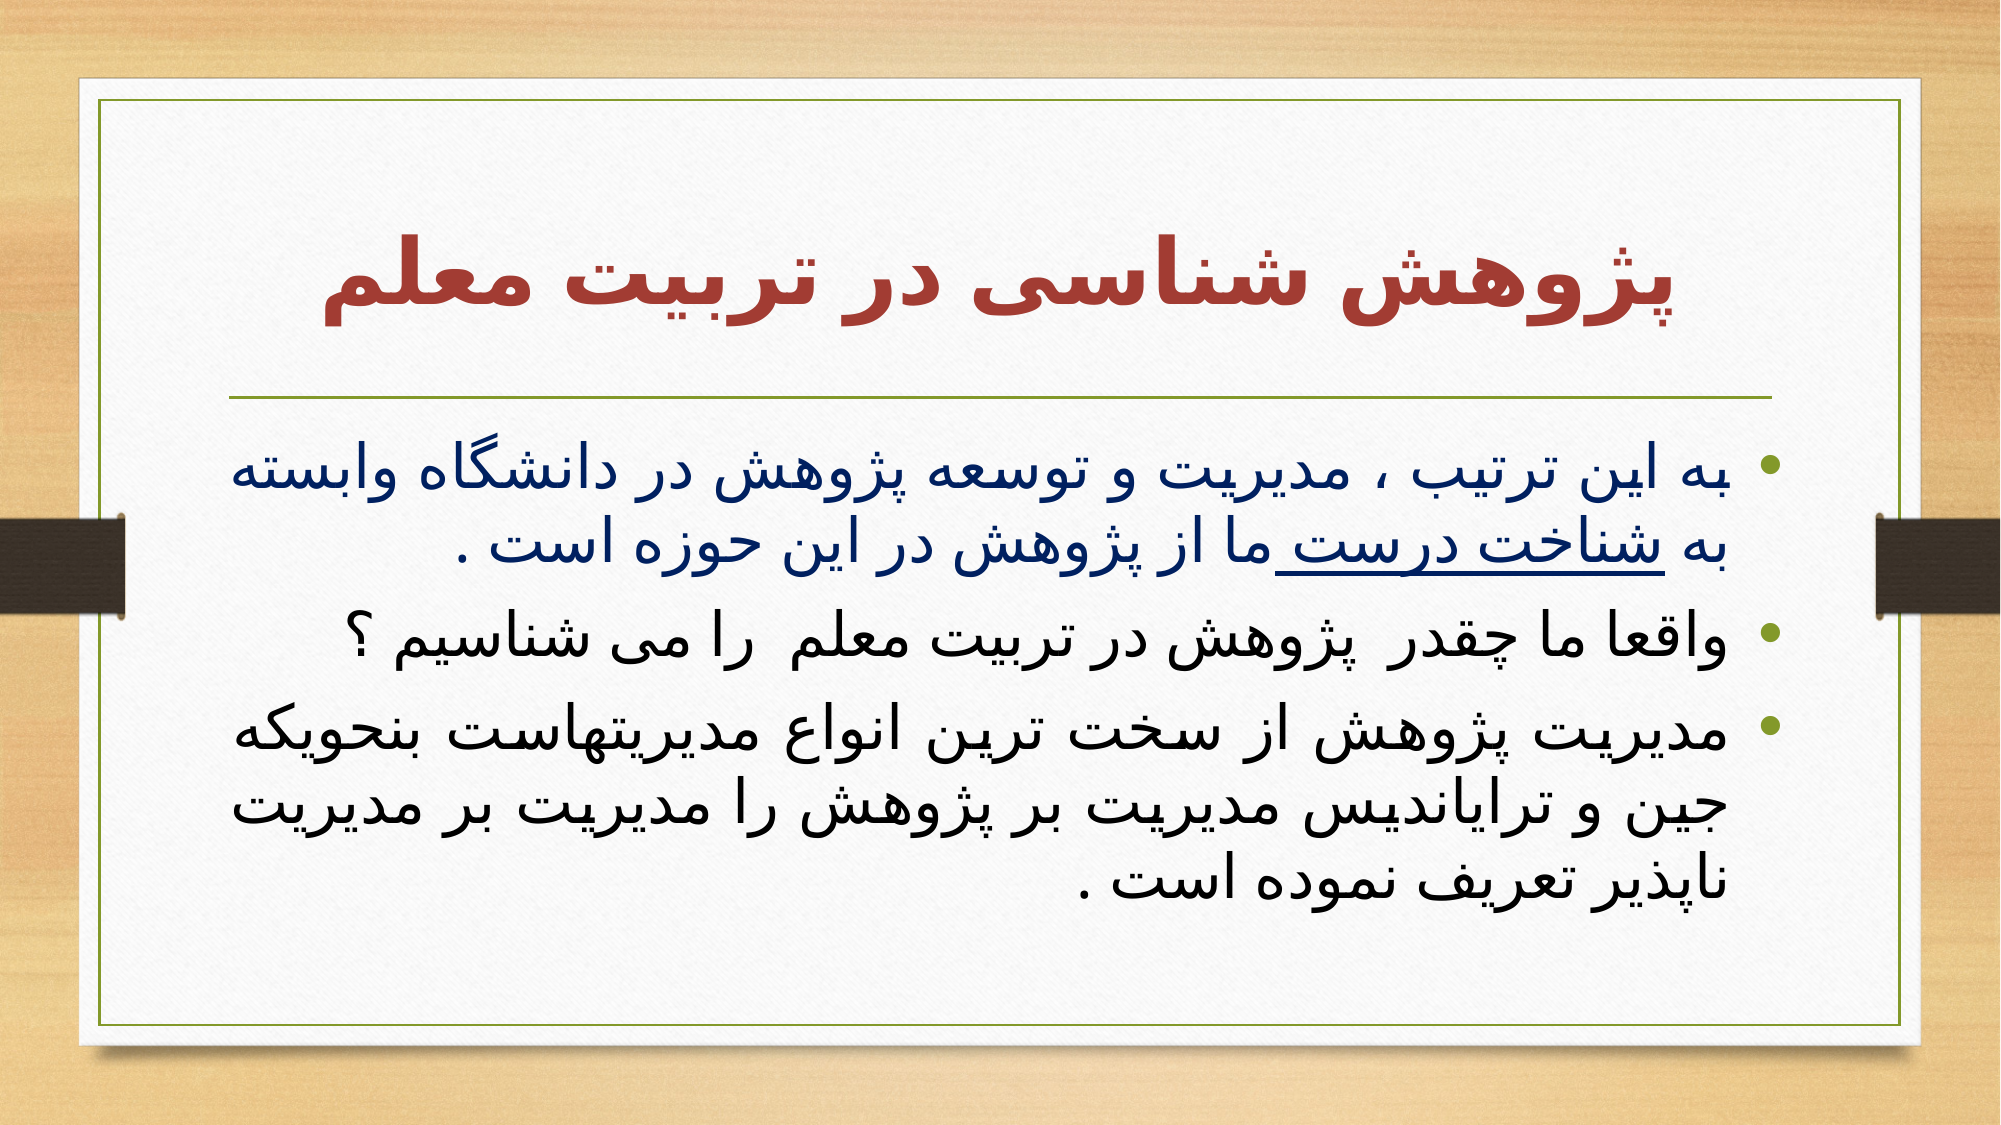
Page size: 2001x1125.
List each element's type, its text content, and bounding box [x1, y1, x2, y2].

list به این ترتیب ، مدیریت و توسعه پژوهش در دانشگاه وابسته به شناخت درست ما از پژوهش در این حوزه است . واقعا ما چقدر پژوهش در تربیت معلم را می شناسیم ؟ مدیریت پژوهش از سخت ترین انواع مدیریتهاست بنحویکه جین و ترایاندیس مدیریت بر پژوهش را مدیریت بر مدیریت ناپذیر تعریف نموده است . [212, 419, 1788, 964]
picture [0, 0, 2001, 1125]
title پژوهش شناسی در تربیت معلم [212, 161, 1788, 375]
